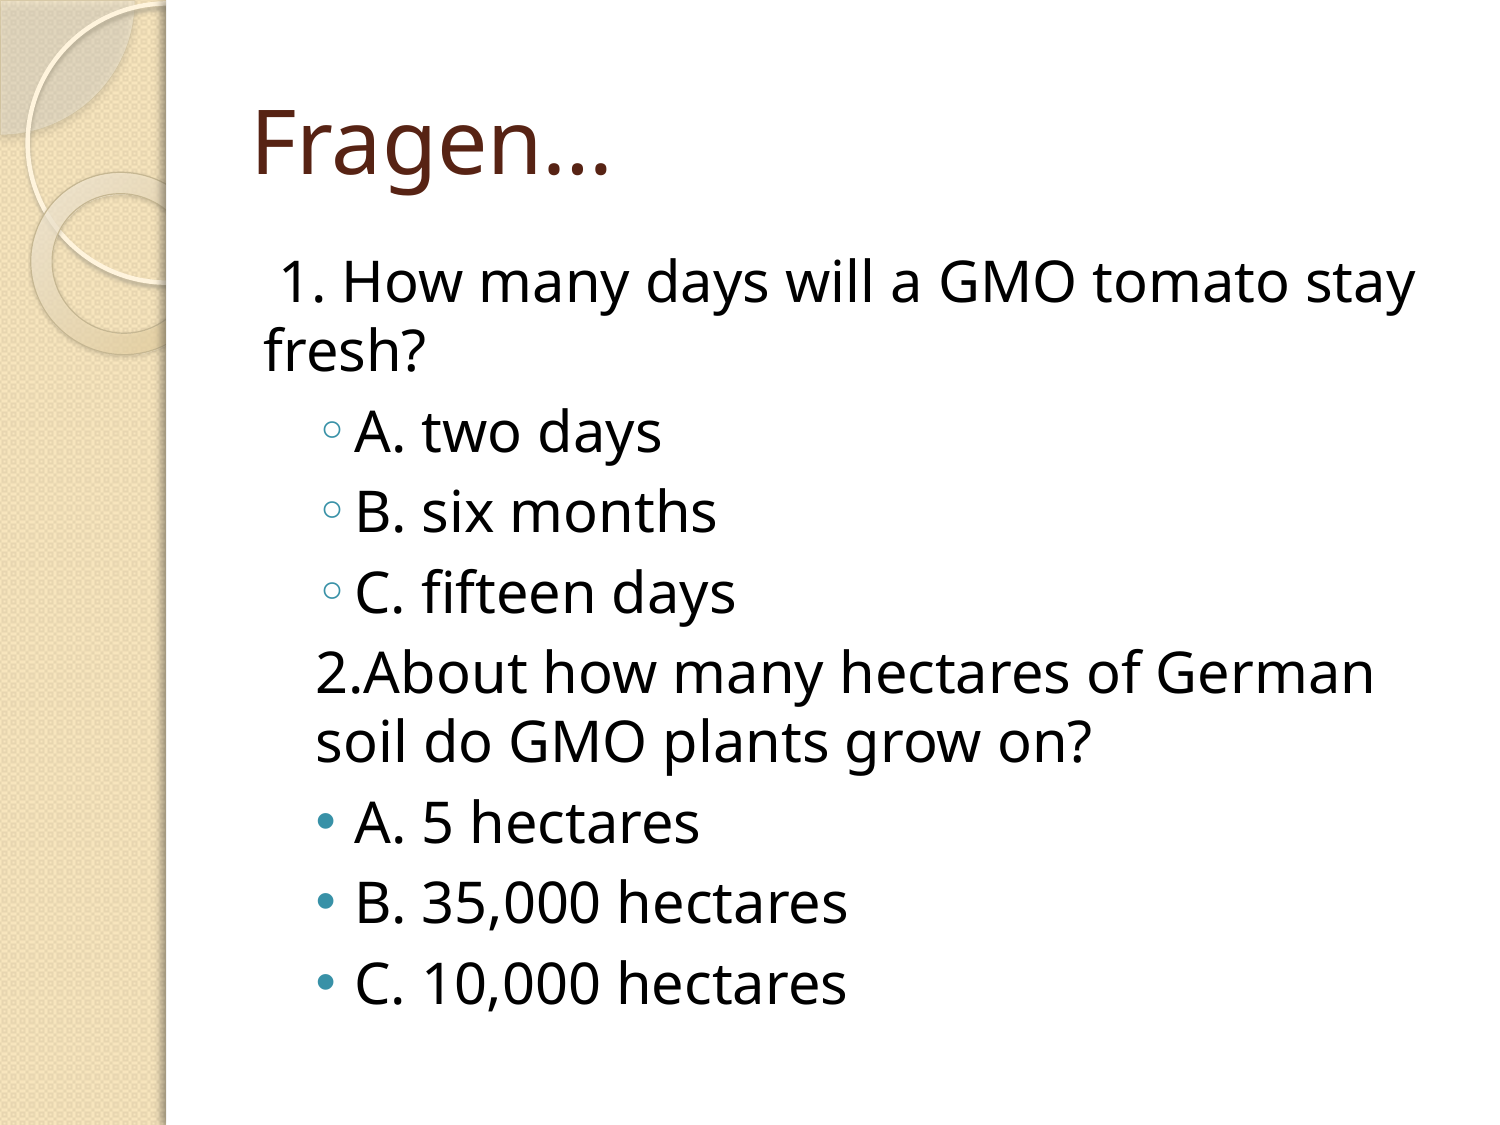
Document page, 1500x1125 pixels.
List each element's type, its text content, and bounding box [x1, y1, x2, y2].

title Fragen… [235, 45, 1466, 233]
list 1. How many days will a GMO tomato stay fresh? A. two days B. six months C. fifteen days 2.About how many hectares of German soil do GMO plants grow on? A. 5 hectares B. 35,000 hectares C. 10,000 hectares [235, 237, 1466, 1025]
